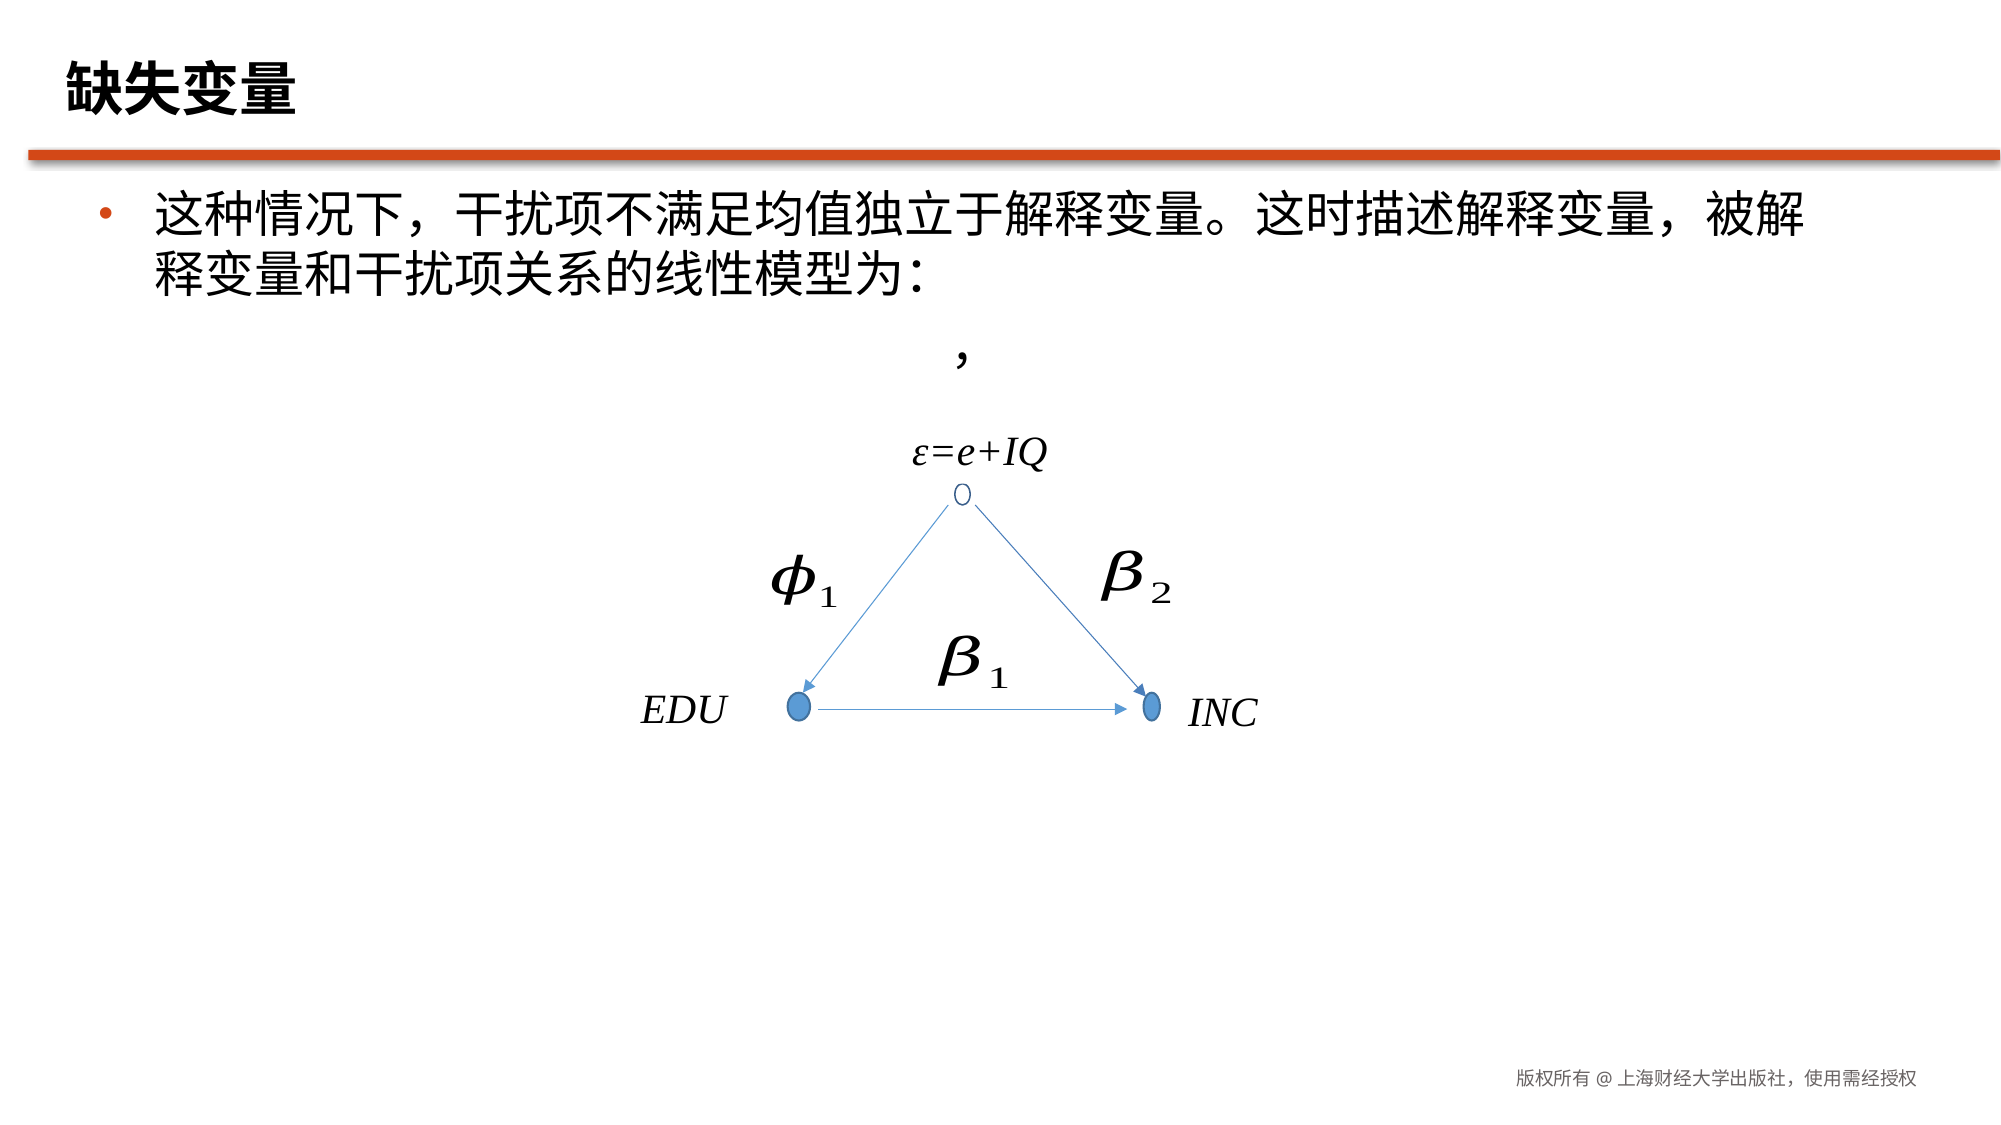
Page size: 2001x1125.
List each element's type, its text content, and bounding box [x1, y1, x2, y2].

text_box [625, 412, 1301, 746]
title 缺失变量 [50, 50, 1825, 138]
footer 版权所有@上海财经大学出版社，使用需经授权 [1483, 1046, 1950, 1109]
